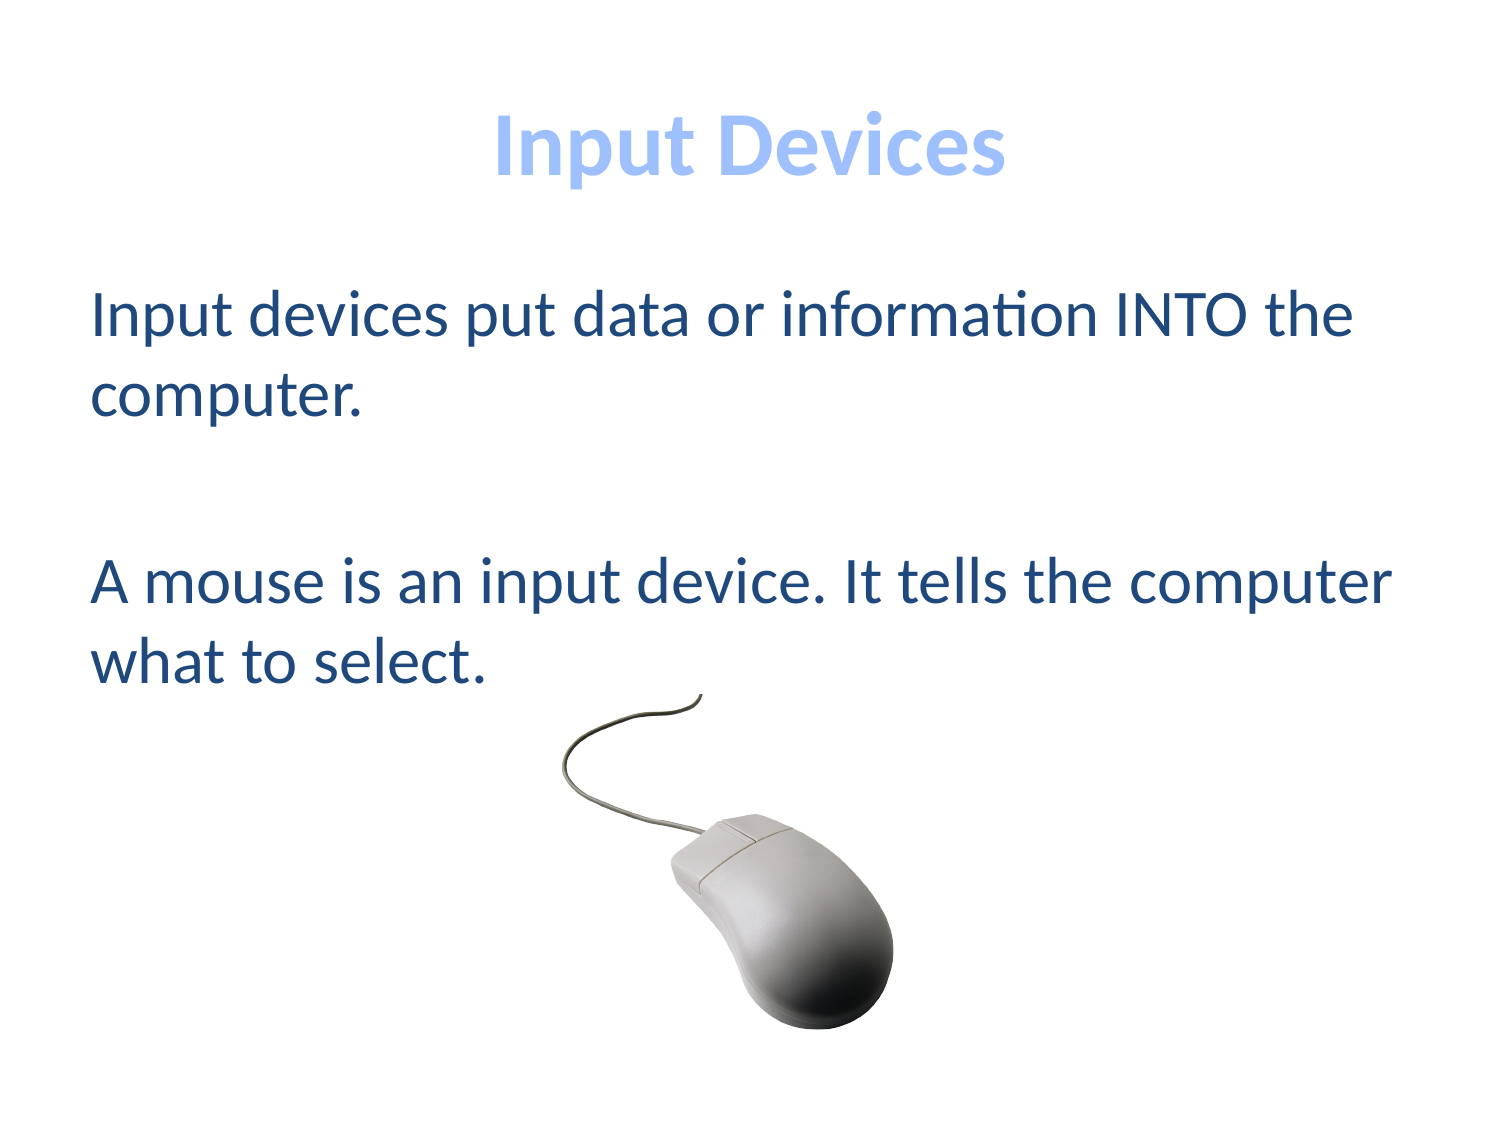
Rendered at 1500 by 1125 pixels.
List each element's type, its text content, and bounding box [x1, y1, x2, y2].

list Input devices put data or information INTO the computer. A mouse is an input device. It tells the computer what to select. [75, 262, 1425, 1005]
title Input Devices [75, 45, 1425, 233]
picture [555, 693, 900, 1037]
